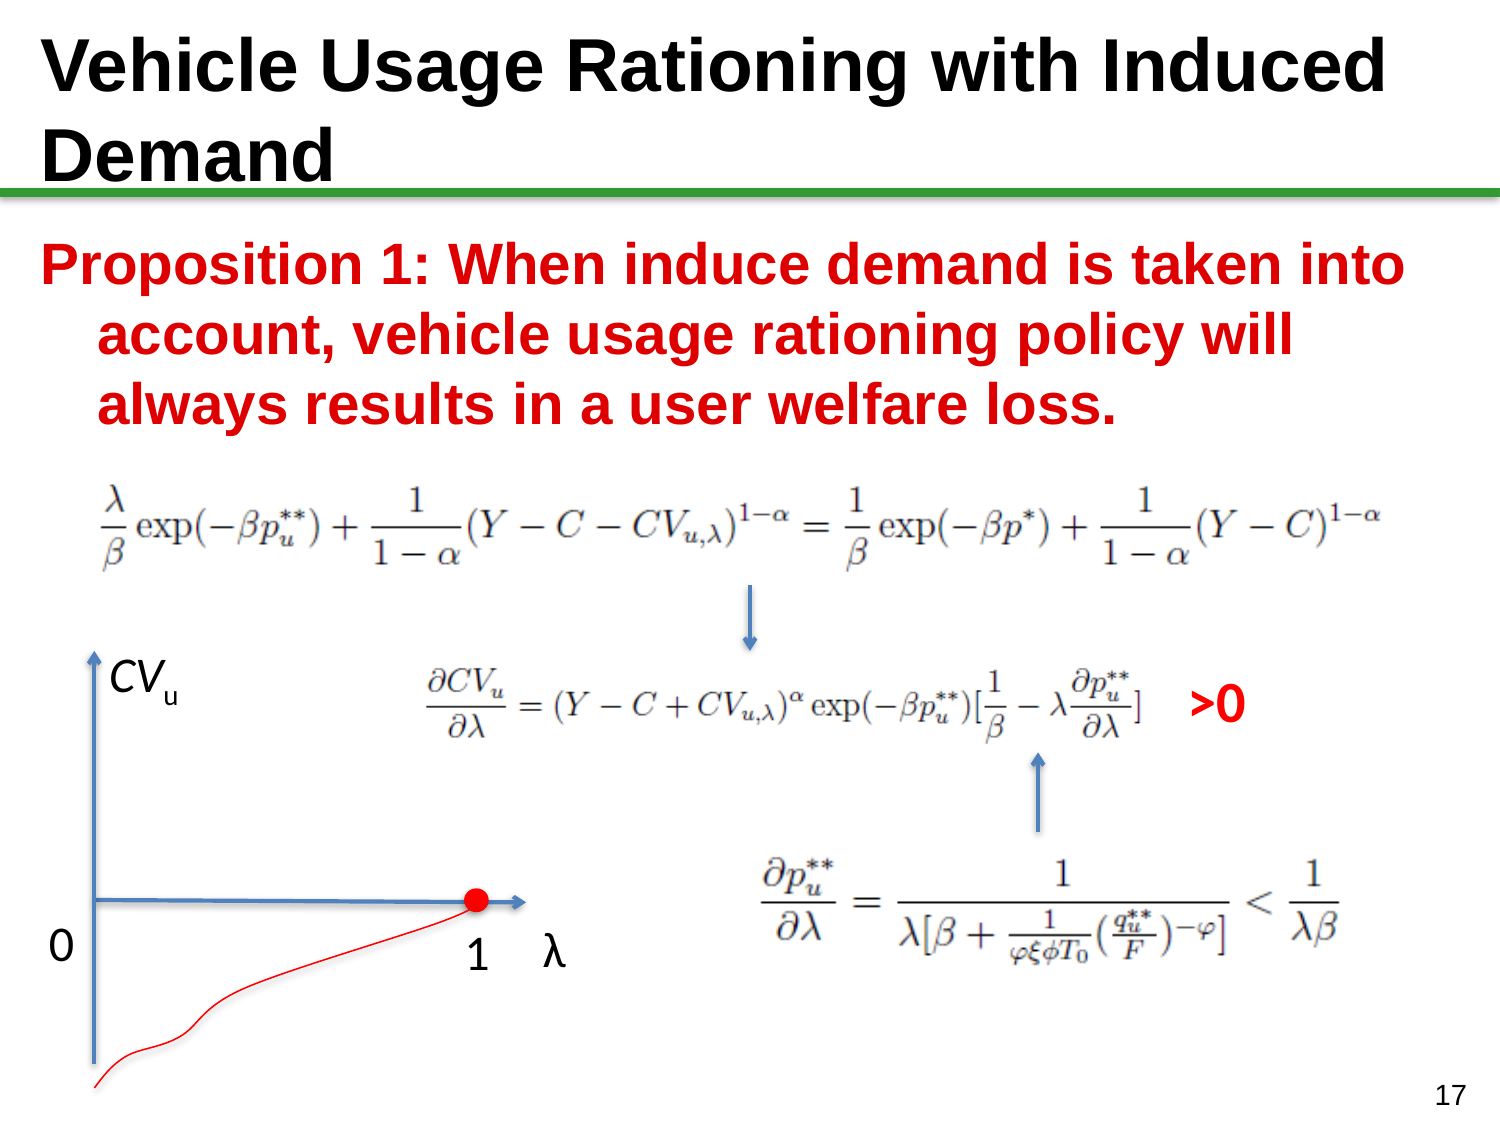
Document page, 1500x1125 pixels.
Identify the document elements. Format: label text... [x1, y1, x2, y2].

picture [86, 465, 1391, 583]
text_box >0 [1173, 657, 1281, 742]
title Vehicle Usage Rationing with Induced Demand [25, 47, 1483, 166]
text_box [0, 188, 1500, 197]
picture [582, 648, 1149, 752]
subtitle Proposition 1: When induce demand is taken into account, vehicle usage rationing policy will always results in a user welfare loss. [25, 218, 1483, 948]
picture [749, 824, 1352, 976]
slide_number 17 [1390, 1063, 1482, 1124]
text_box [33, 634, 582, 1089]
